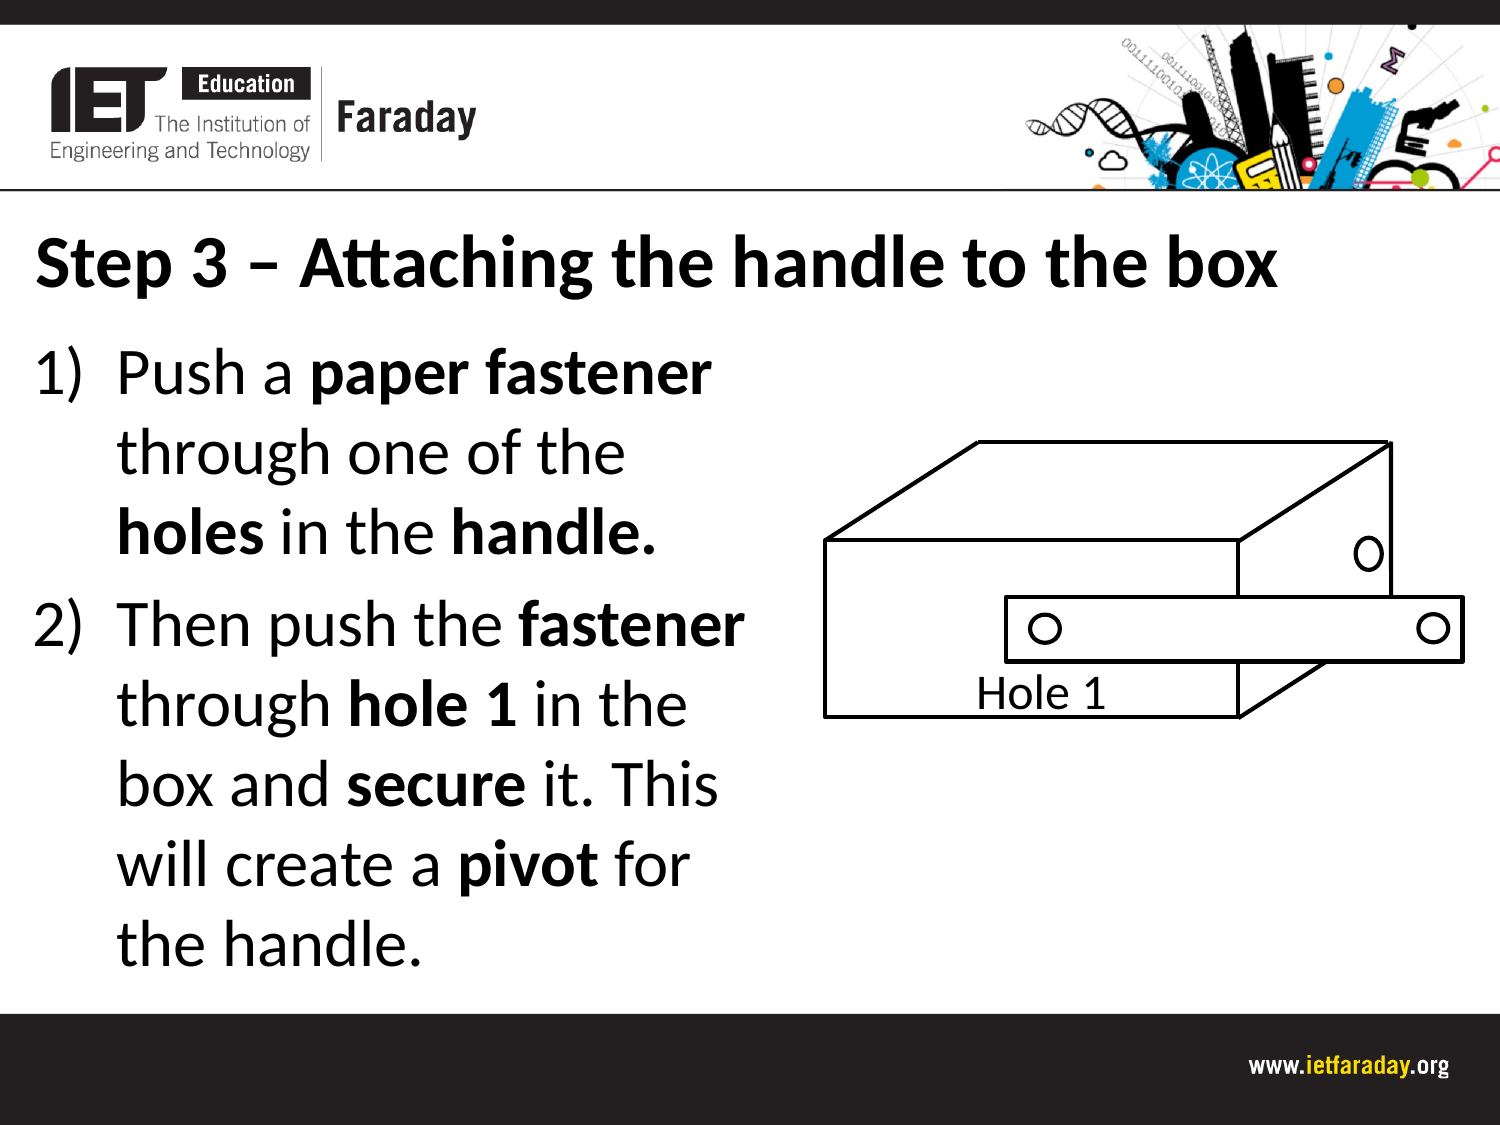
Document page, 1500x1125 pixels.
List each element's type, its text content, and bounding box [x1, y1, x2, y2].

text_box Push a paper fastener through one of the holes in the handle. Then push the fastener through hole 1 in the box and secure it. This will create a pivot for the handle. [17, 320, 773, 1125]
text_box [824, 441, 1463, 719]
picture [0, 0, 1500, 1125]
text_box Step 3 – Attaching the handle to the box [20, 205, 1459, 310]
